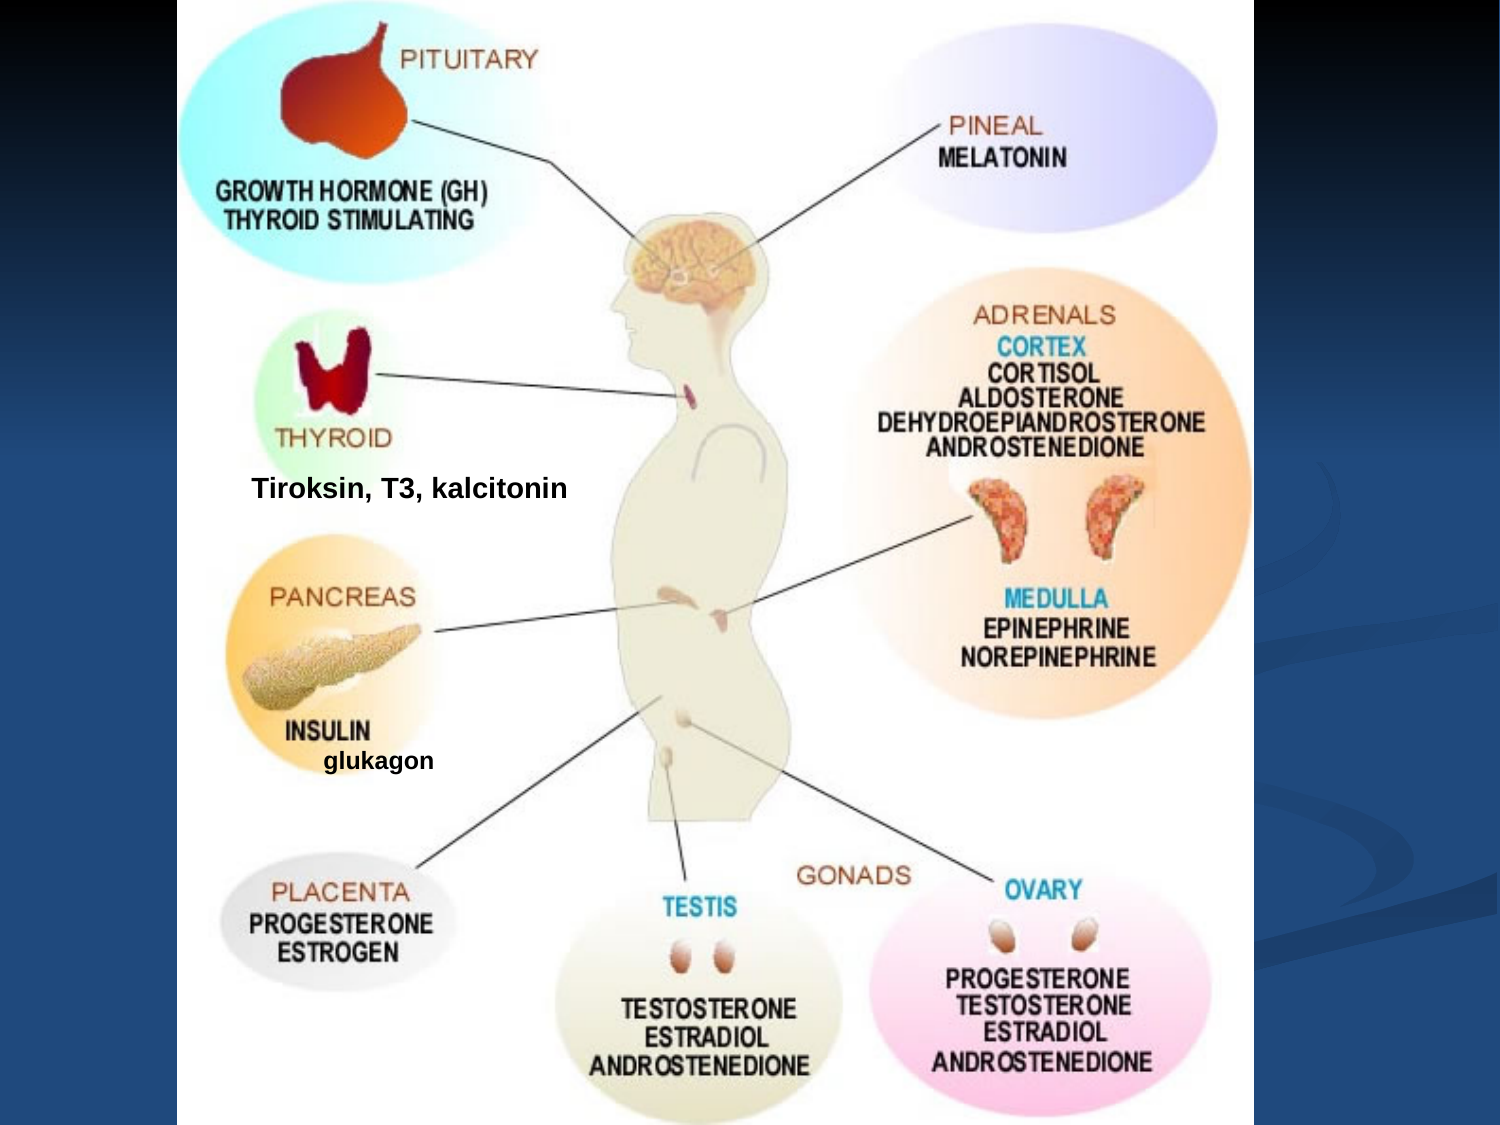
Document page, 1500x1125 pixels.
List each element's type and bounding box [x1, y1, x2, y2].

picture [176, 0, 1254, 1125]
